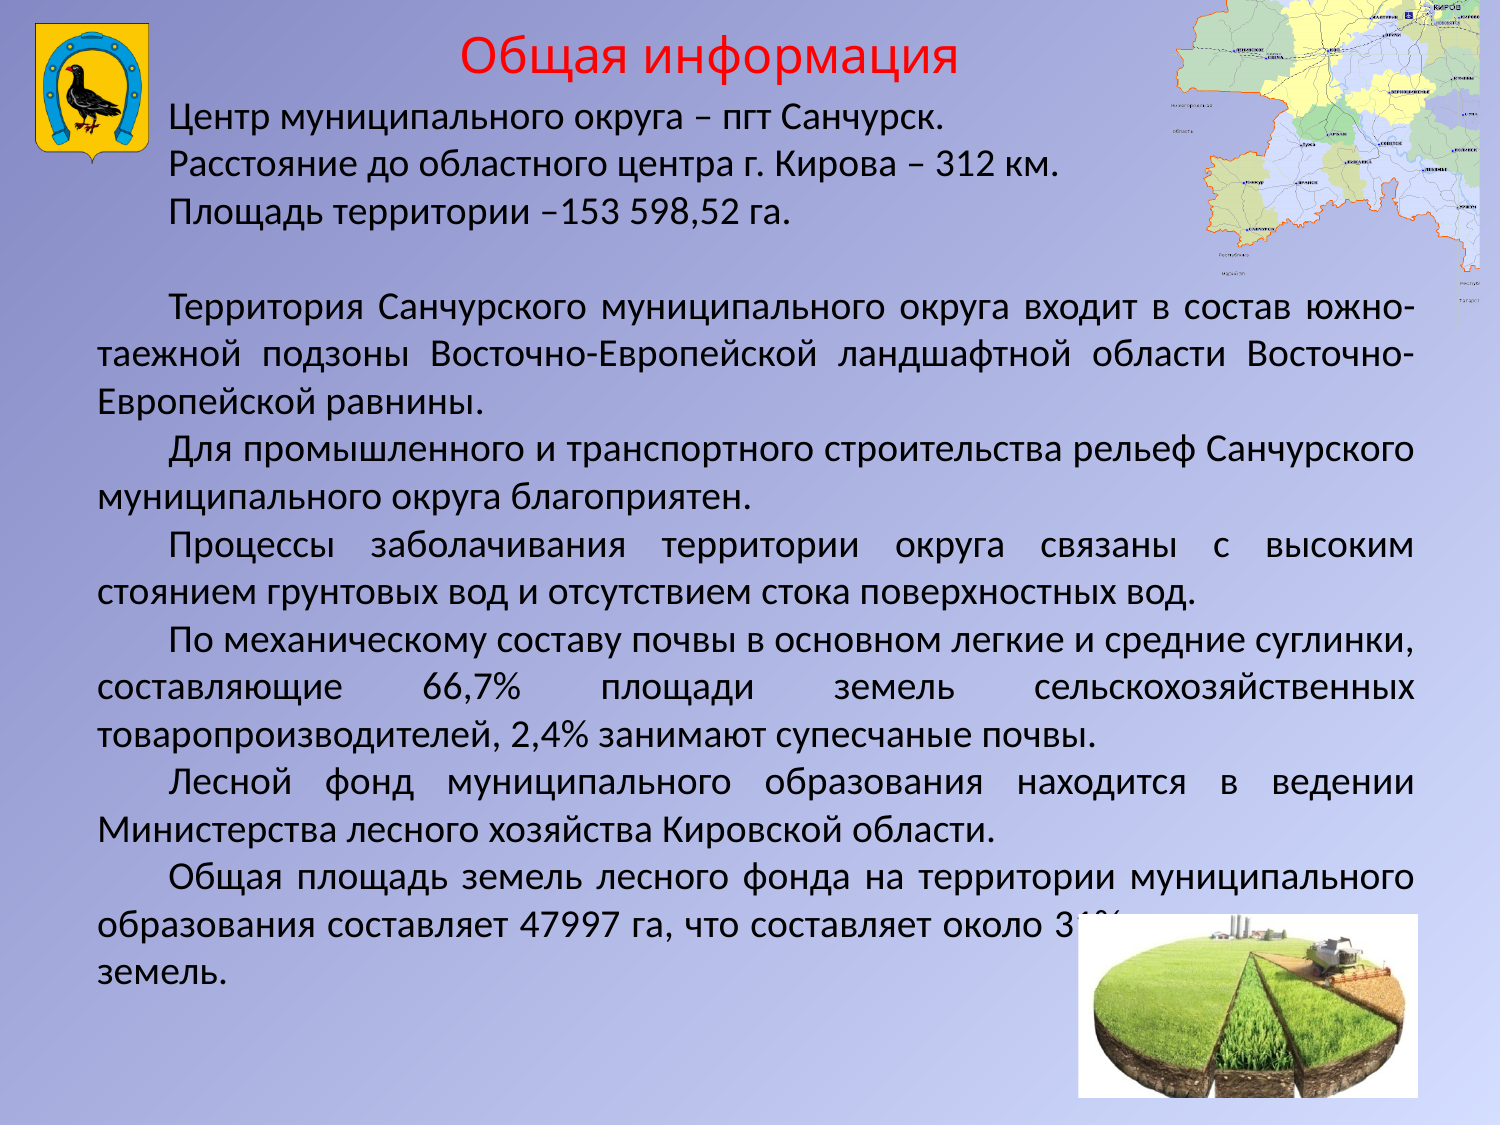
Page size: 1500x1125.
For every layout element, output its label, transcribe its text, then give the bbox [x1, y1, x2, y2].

picture [34, 23, 149, 165]
picture [1078, 913, 1419, 1098]
picture [1136, 0, 1480, 350]
list Центр муниципального округа – пгт Санчурск. Расстояние до областного центра г. Кирова – 312 км. Площадь территории –153 598,52 га. Территория Санчурского муниципального округа входит в состав южно-таежной подзоны Восточно-Европейской ландшафтной области Восточно-Европейской равнины. Для промышленного и транспортного строительства рельеф Санчурского муниципального округа благоприятен. Процессы заболачивания территории округа связаны с высоким стоянием грунтовых вод и отсутствием стока поверхностных вод. По механическому составу почвы в основном легкие и средние суглинки, составляющие 66,7% площади земель сельскохозяйственных товаропроизводителей, 2,4% занимают супесчаные почвы. Лесной фонд муниципального образования находится в ведении Министерства лесного хозяйства Кировской области. Общая площадь земель лесного фонда на территории муниципального образования составляет 47997 га, что составляет около 31% территории всех земель. [82, 82, 1432, 1005]
title Общая информация [35, 0, 1133, 82]
